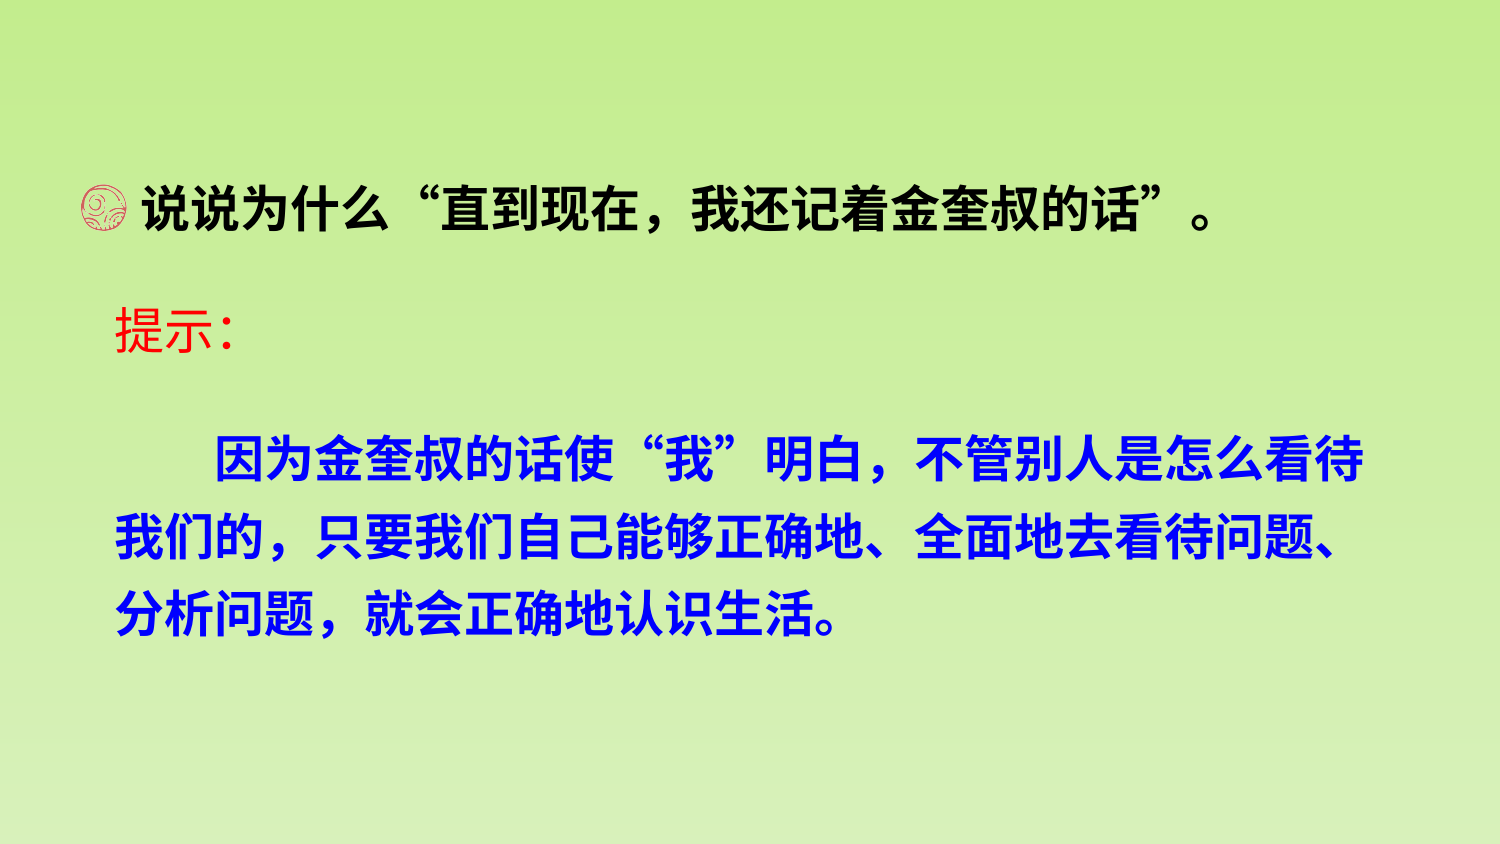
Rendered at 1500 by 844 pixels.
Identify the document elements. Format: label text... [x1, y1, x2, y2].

text_box 因为金奎叔的话使“我”明白，不管别人是怎么看待我们的，只要我们自己能够正确地、全面地去看待问题、分析问题，就会正确地认识生活。 [99, 401, 1386, 651]
picture [79, 182, 130, 233]
text_box 提示： [99, 291, 280, 367]
text_box 说说为什么“直到现在，我还记着金奎叔的话”。 [128, 162, 1416, 243]
